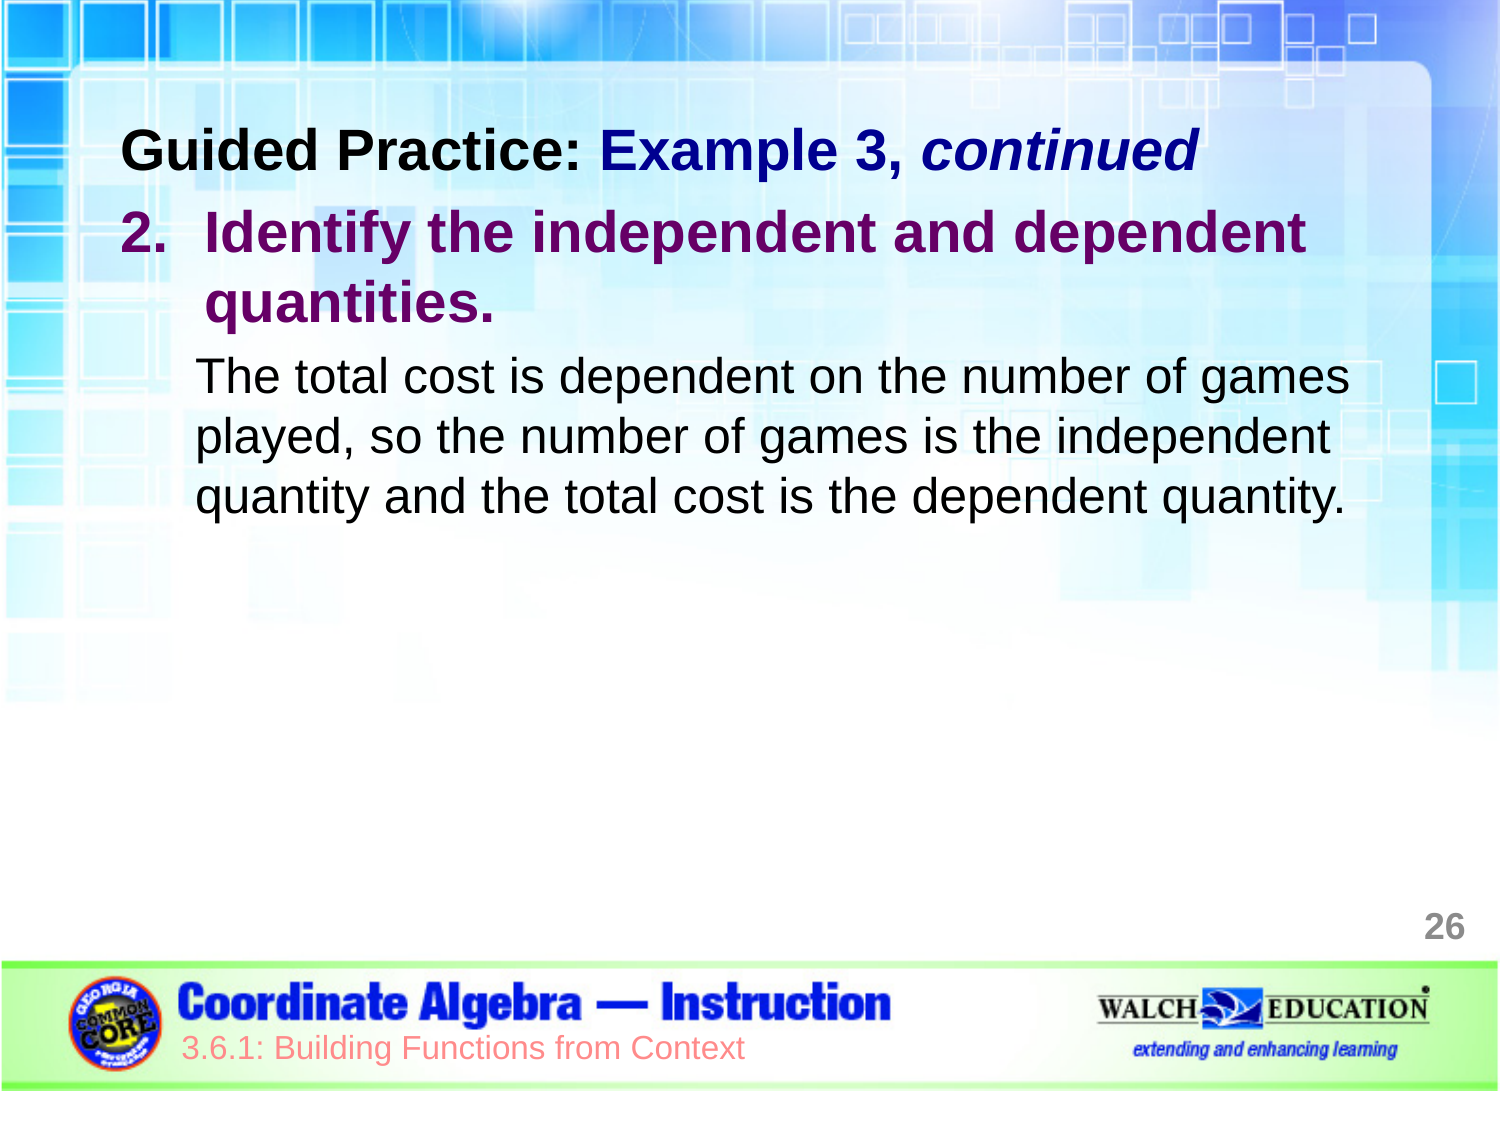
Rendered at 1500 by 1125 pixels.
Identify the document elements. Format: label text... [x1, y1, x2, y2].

subtitle Guided Practice: Example 3, continued Identify the independent and dependent quantities. The total cost is dependent on the number of games played, so the number of games is the independent quantity and the total cost is the dependent quantity. [105, 105, 1394, 925]
picture [1, 0, 1500, 1091]
slide_number 26 [1361, 901, 1481, 949]
footer 3.6.1: Building Functions from Context [166, 1024, 1080, 1069]
